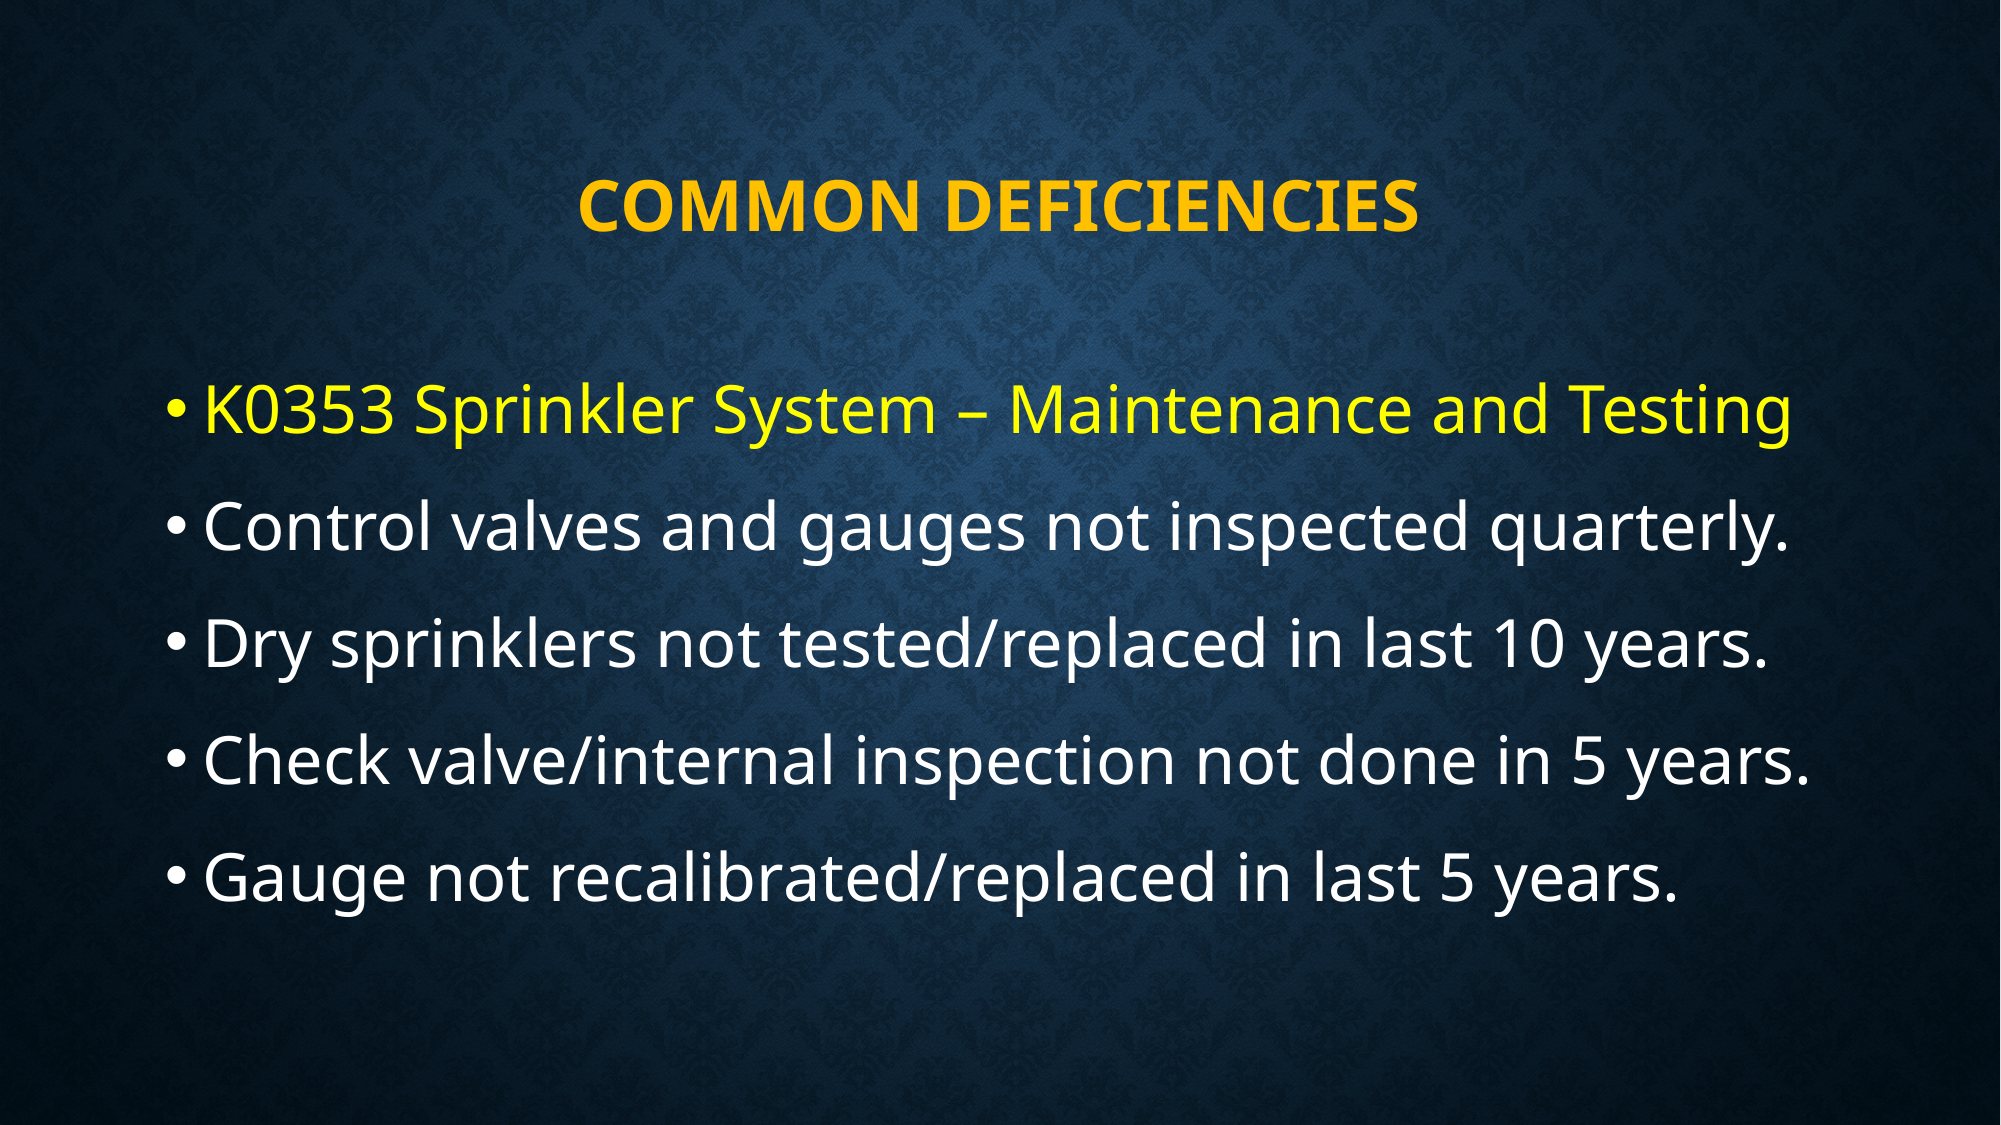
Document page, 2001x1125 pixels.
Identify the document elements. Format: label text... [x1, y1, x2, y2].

list K0353 Sprinkler System – Maintenance and Testing Control valves and gauges not inspected quarterly. Dry sprinklers not tested/replaced in last 10 years. Check valve/internal inspection not done in 5 years. Gauge not recalibrated/replaced in last 5 years. [149, 343, 1849, 950]
title Common deficiencies [149, 99, 1849, 318]
